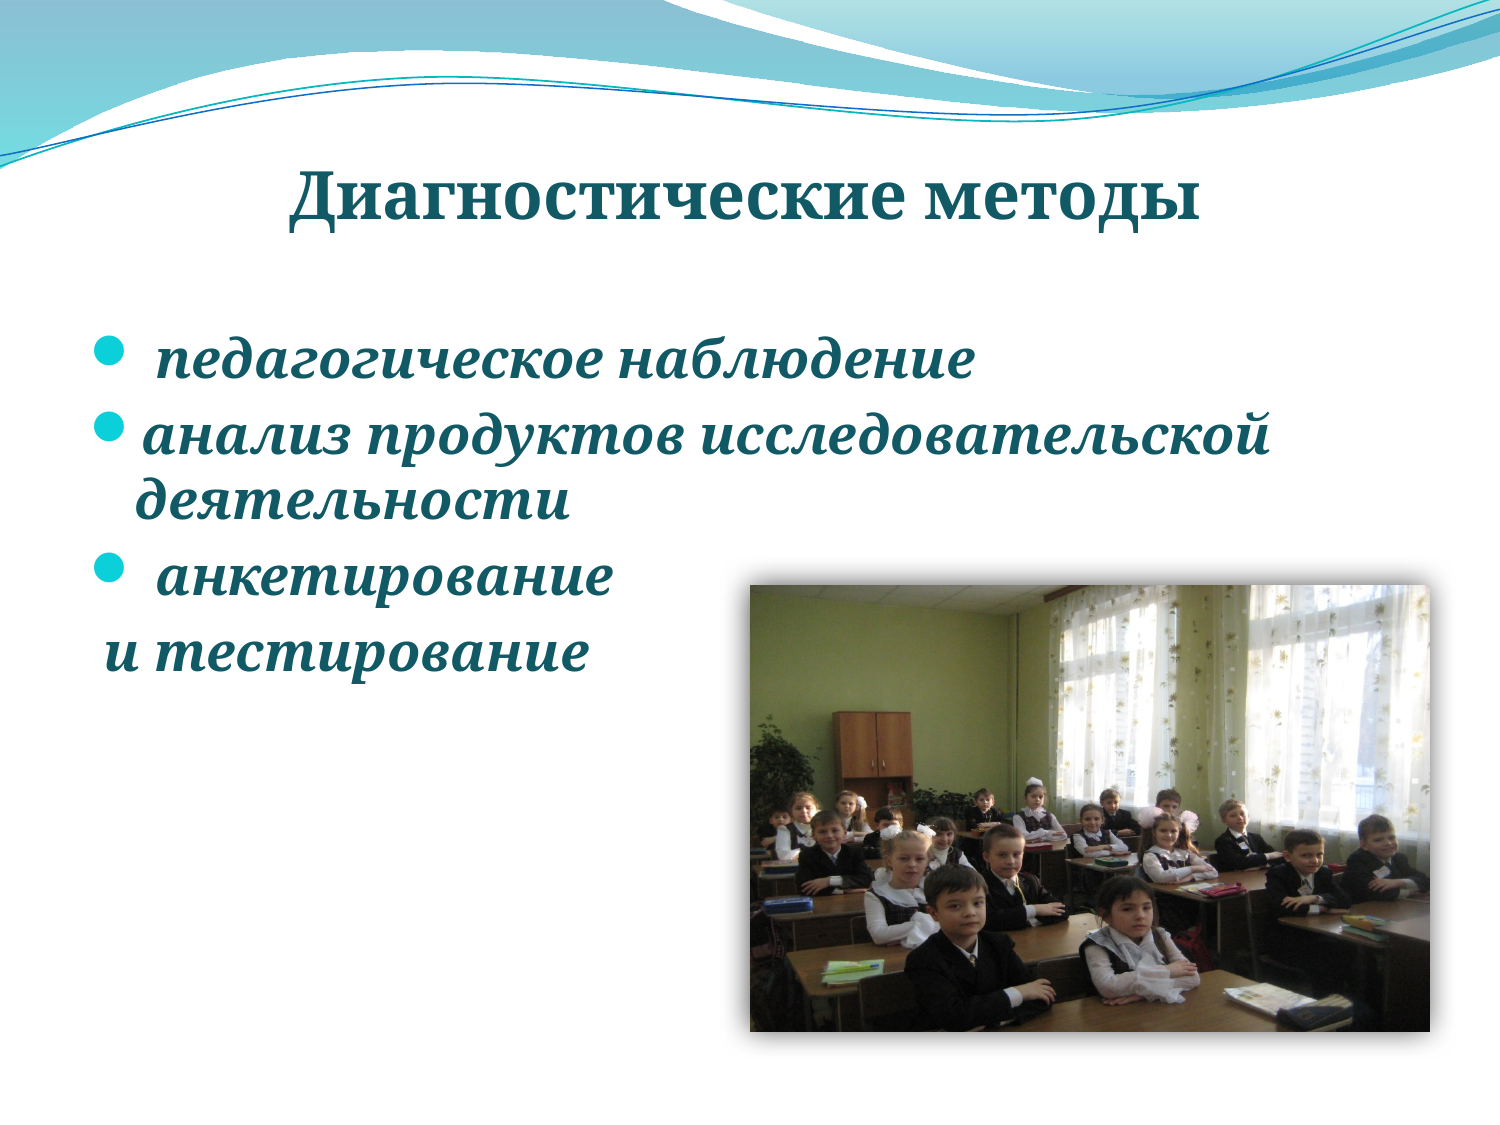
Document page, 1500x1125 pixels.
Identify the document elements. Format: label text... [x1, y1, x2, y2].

list педагогическое наблюдение анализ продуктов исследовательской деятельности анкетирование и тестирование [75, 317, 1425, 1038]
title Диагностические методы [70, 58, 1421, 233]
picture [749, 585, 1430, 1032]
